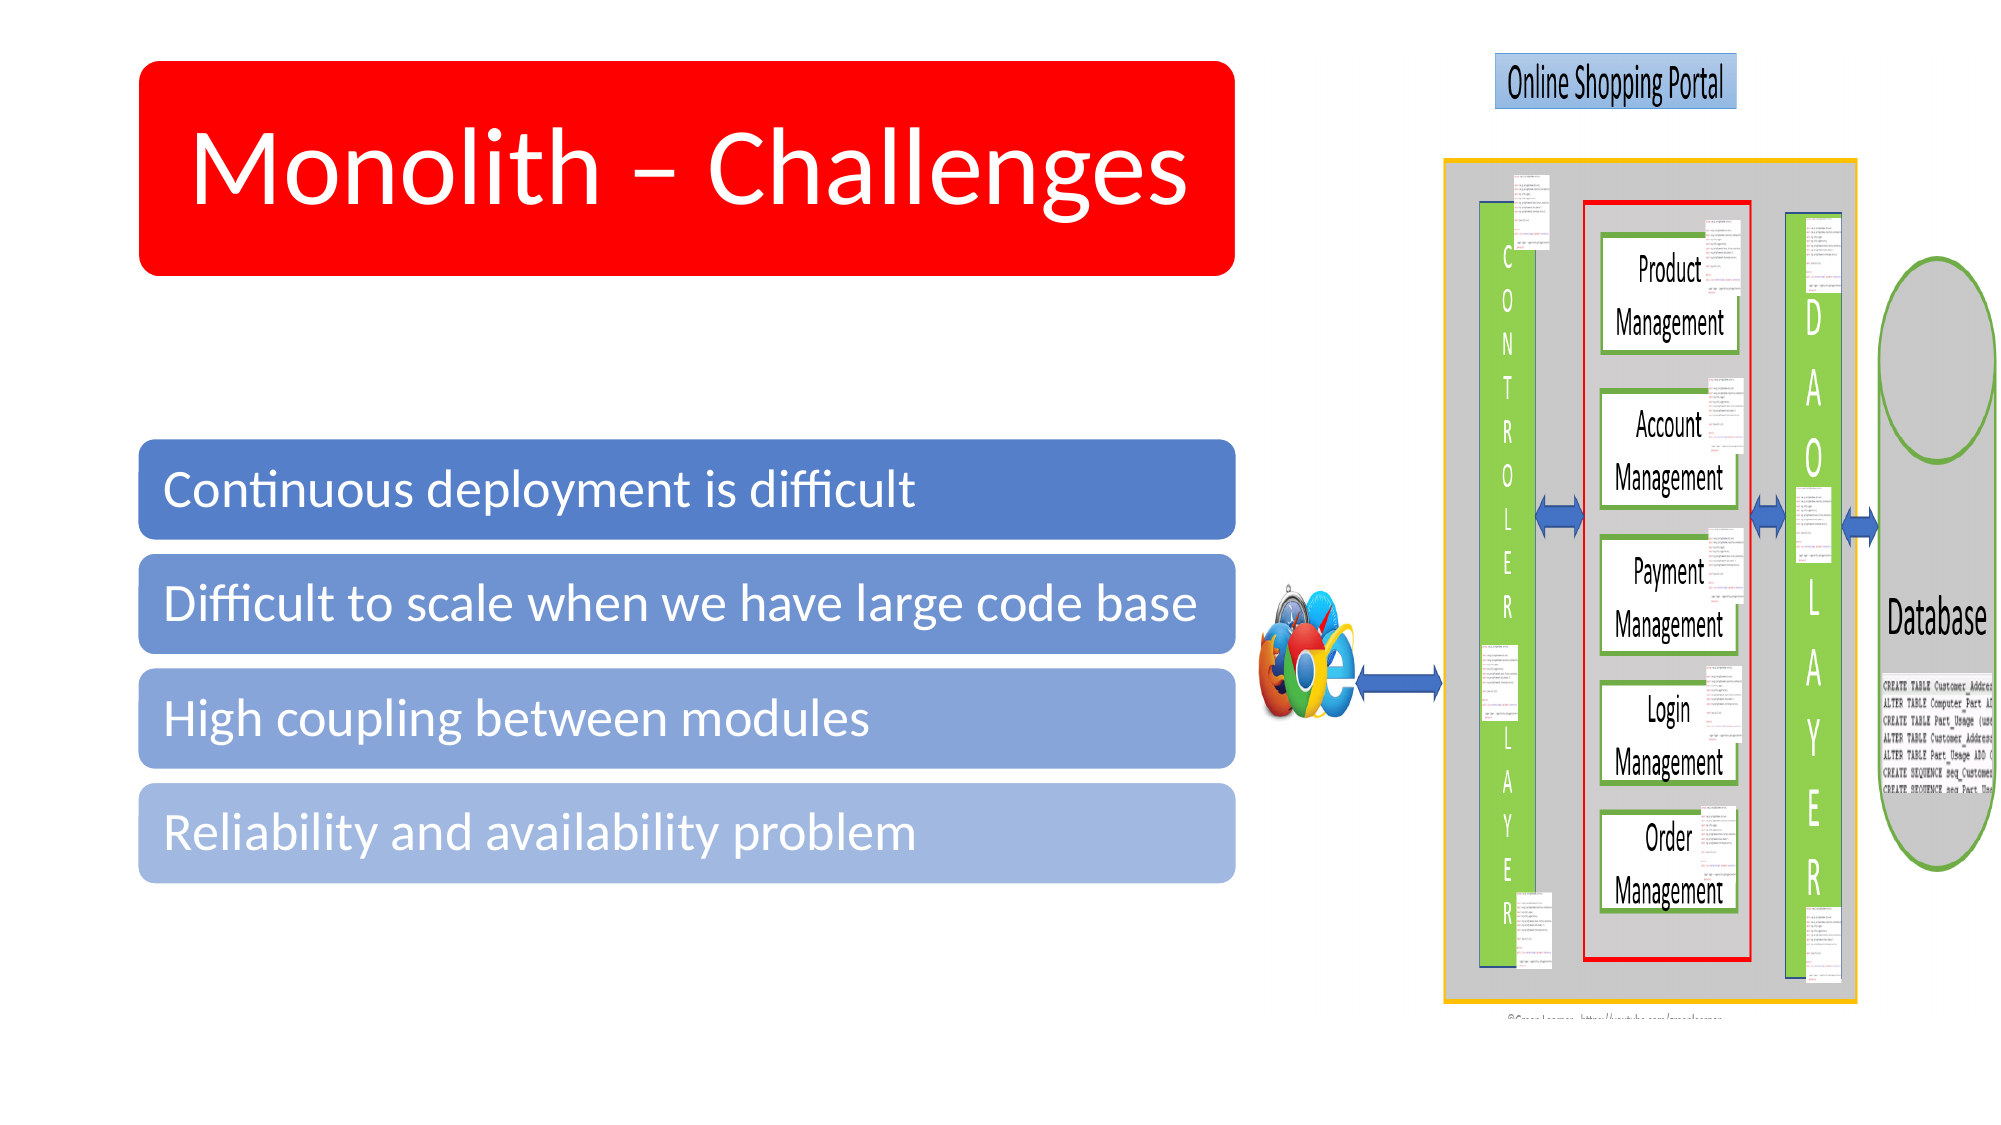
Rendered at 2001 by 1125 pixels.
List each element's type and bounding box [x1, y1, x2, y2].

picture [1258, 53, 2000, 1019]
list [137, 304, 1237, 1019]
text_box [137, 59, 1237, 278]
